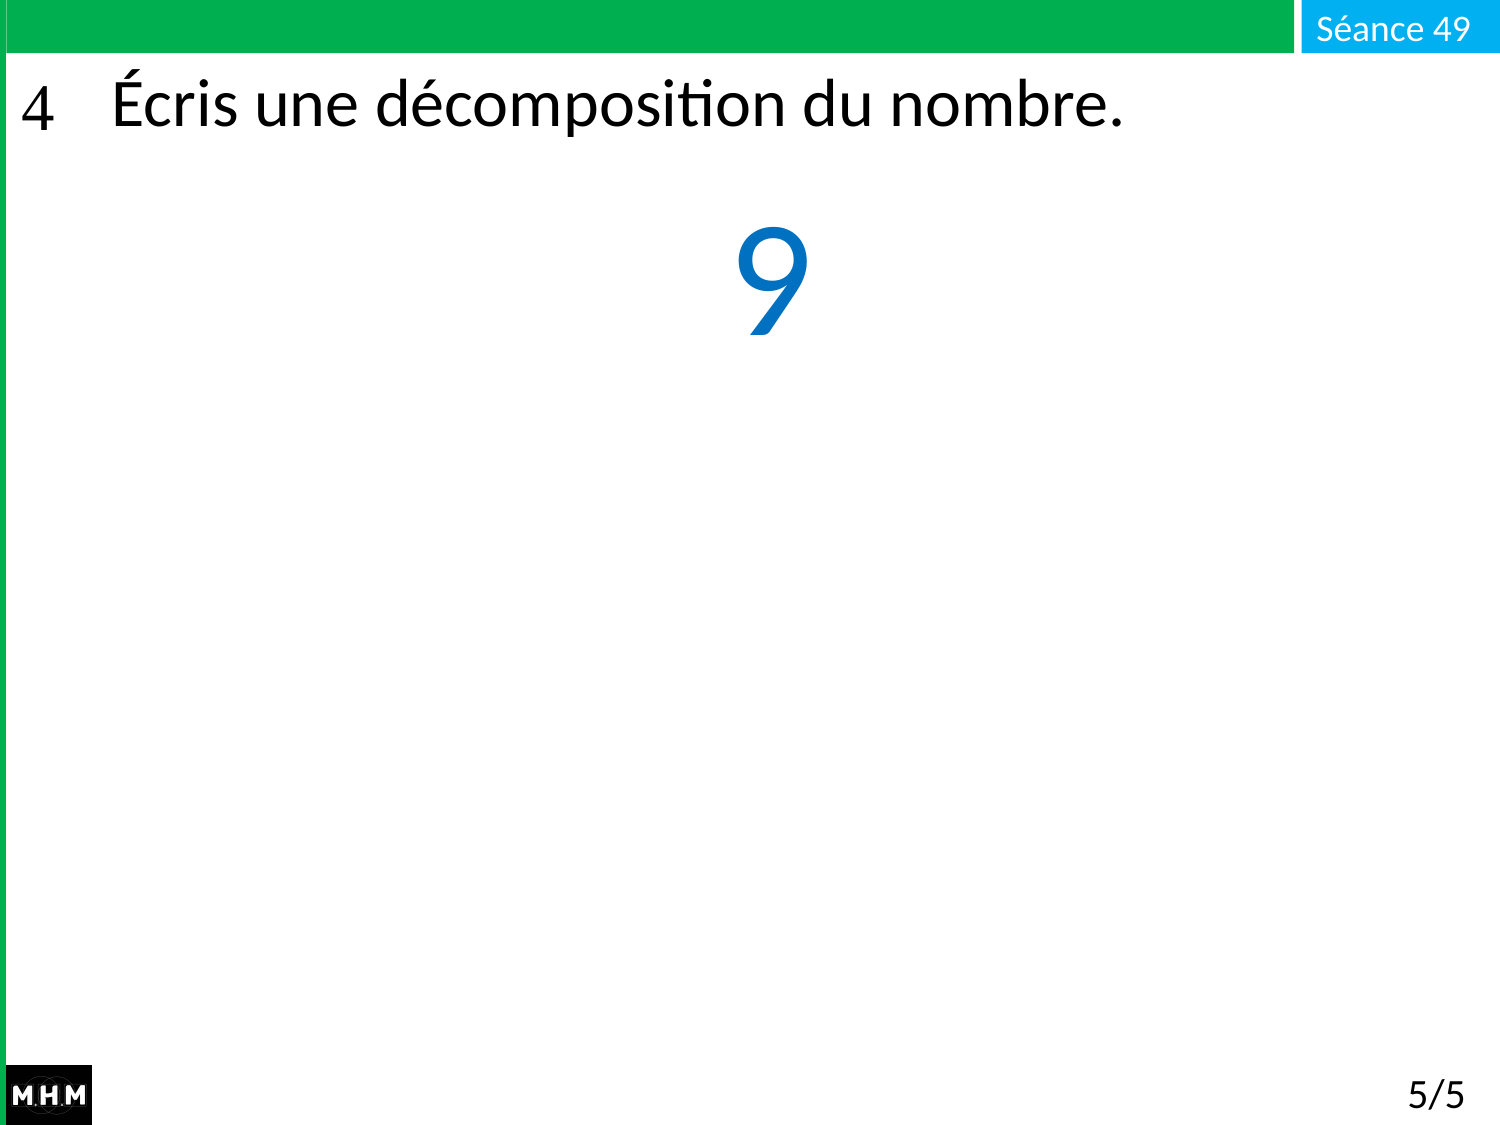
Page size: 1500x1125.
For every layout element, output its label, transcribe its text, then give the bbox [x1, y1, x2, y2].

text_box 9 [713, 160, 832, 376]
picture [6, 1065, 92, 1125]
list 5/5 [1373, 1064, 1500, 1125]
title Écris une décomposition du nombre. [96, 60, 1391, 150]
